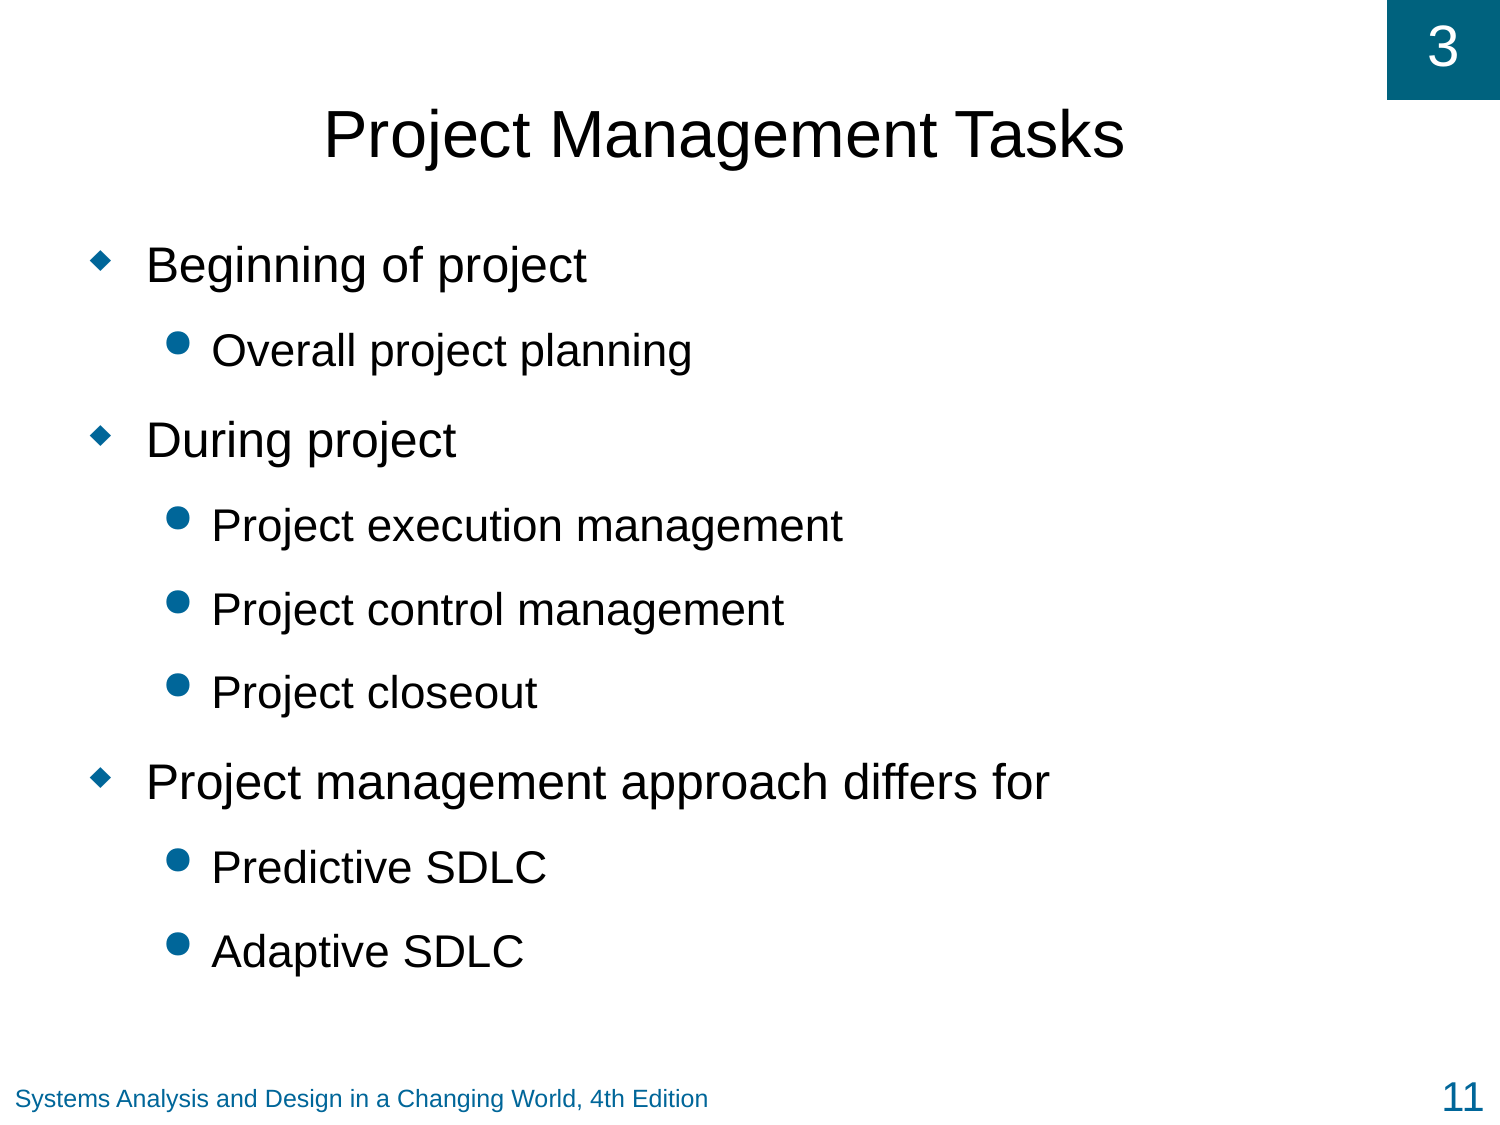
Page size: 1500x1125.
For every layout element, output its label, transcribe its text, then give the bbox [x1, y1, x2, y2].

footer Systems Analysis and Design in a Changing World, 4th Edition [0, 1074, 1138, 1125]
list Beginning of project Overall project planning During project Project execution management Project control management Project closeout Project management approach differs for Predictive SDLC Adaptive SDLC [74, 224, 1451, 1038]
title Project Management Tasks [74, 37, 1376, 224]
slide_number 11 [1149, 1062, 1500, 1125]
